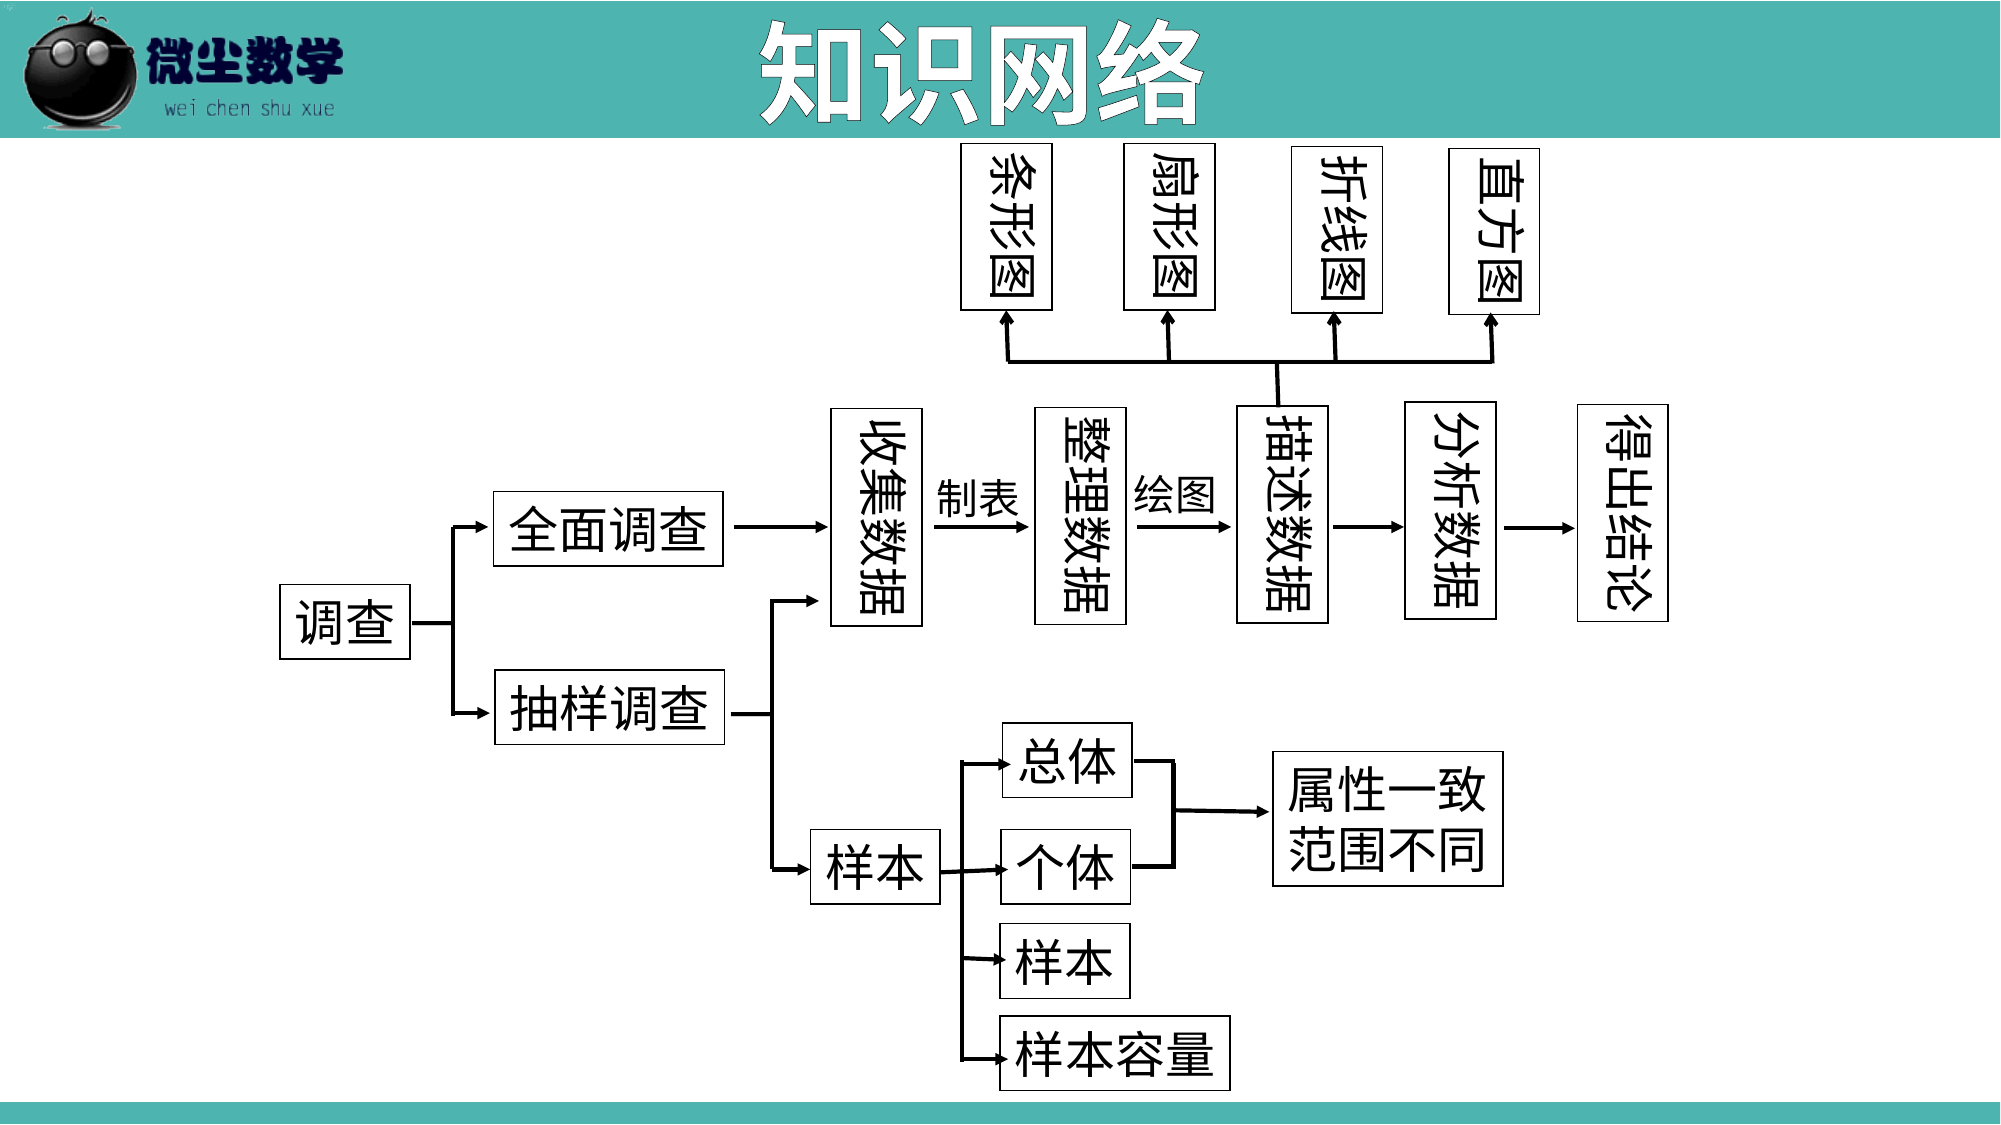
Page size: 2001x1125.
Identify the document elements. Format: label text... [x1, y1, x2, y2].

text_box 知识网络 [742, 0, 1223, 143]
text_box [279, 143, 1669, 1092]
picture [0, 1, 2001, 1124]
